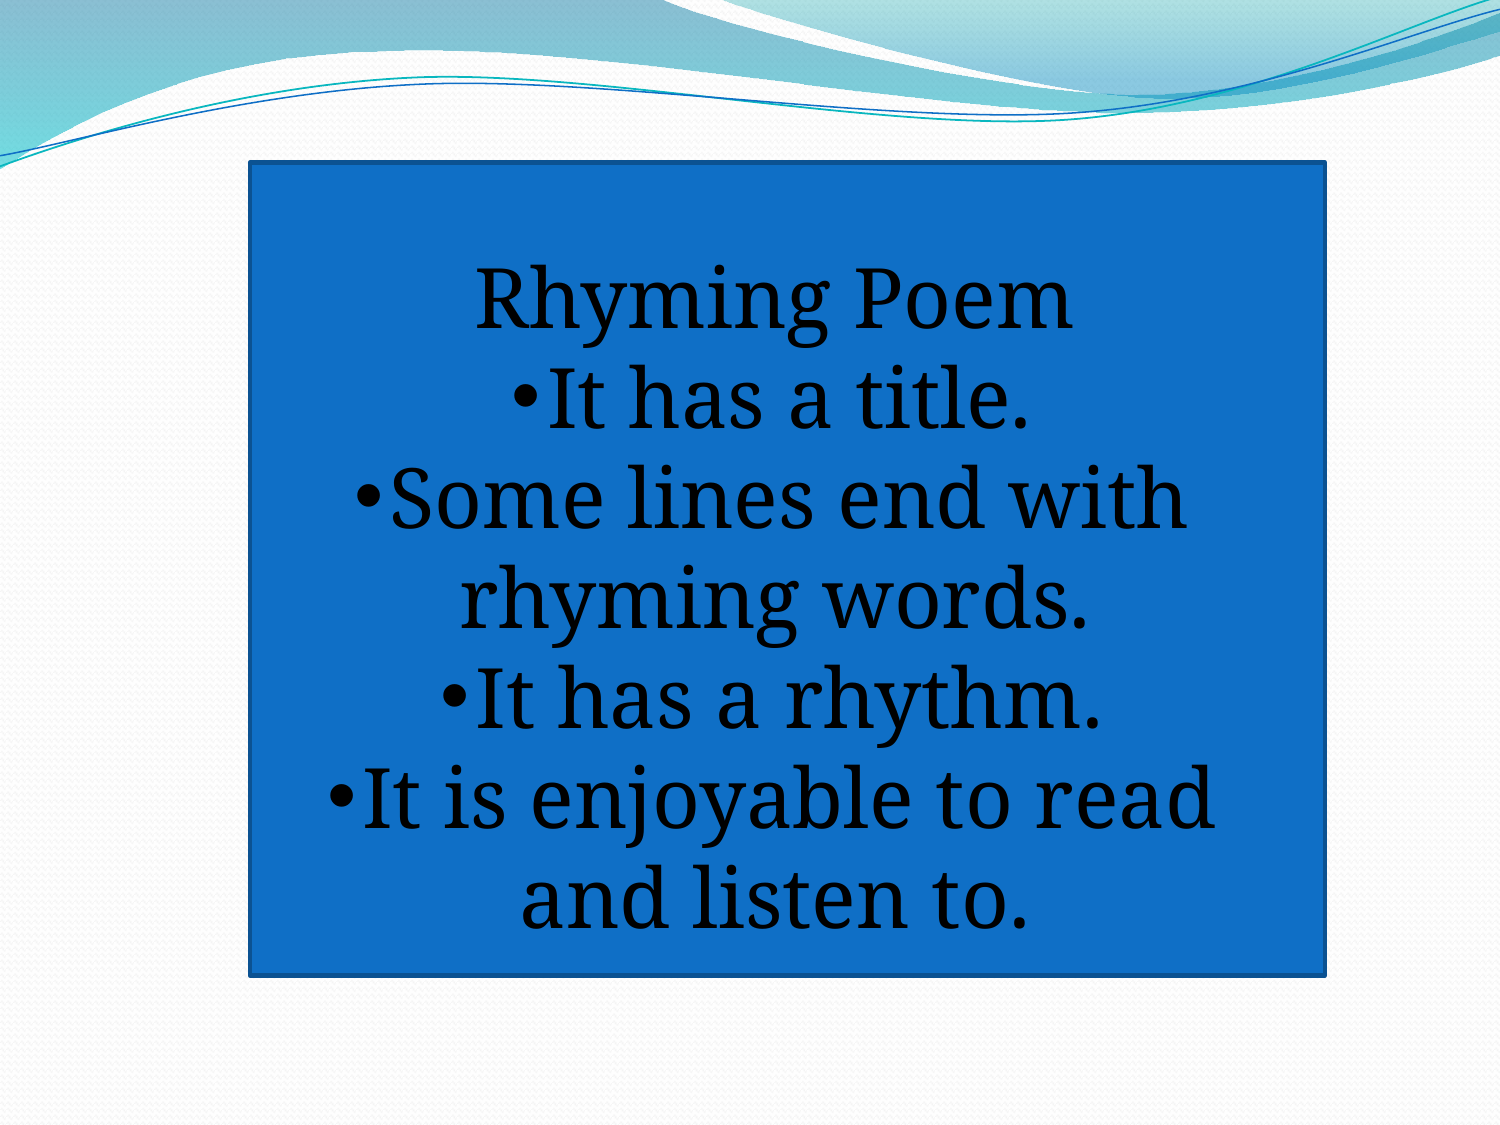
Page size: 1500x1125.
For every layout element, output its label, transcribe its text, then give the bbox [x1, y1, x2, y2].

text_box [248, 160, 1327, 978]
text_box Rhyming Poem It has a title. Some lines end with rhyming words. It has a rhythm. It is enjoyable to read and listen to. [287, 237, 1263, 953]
